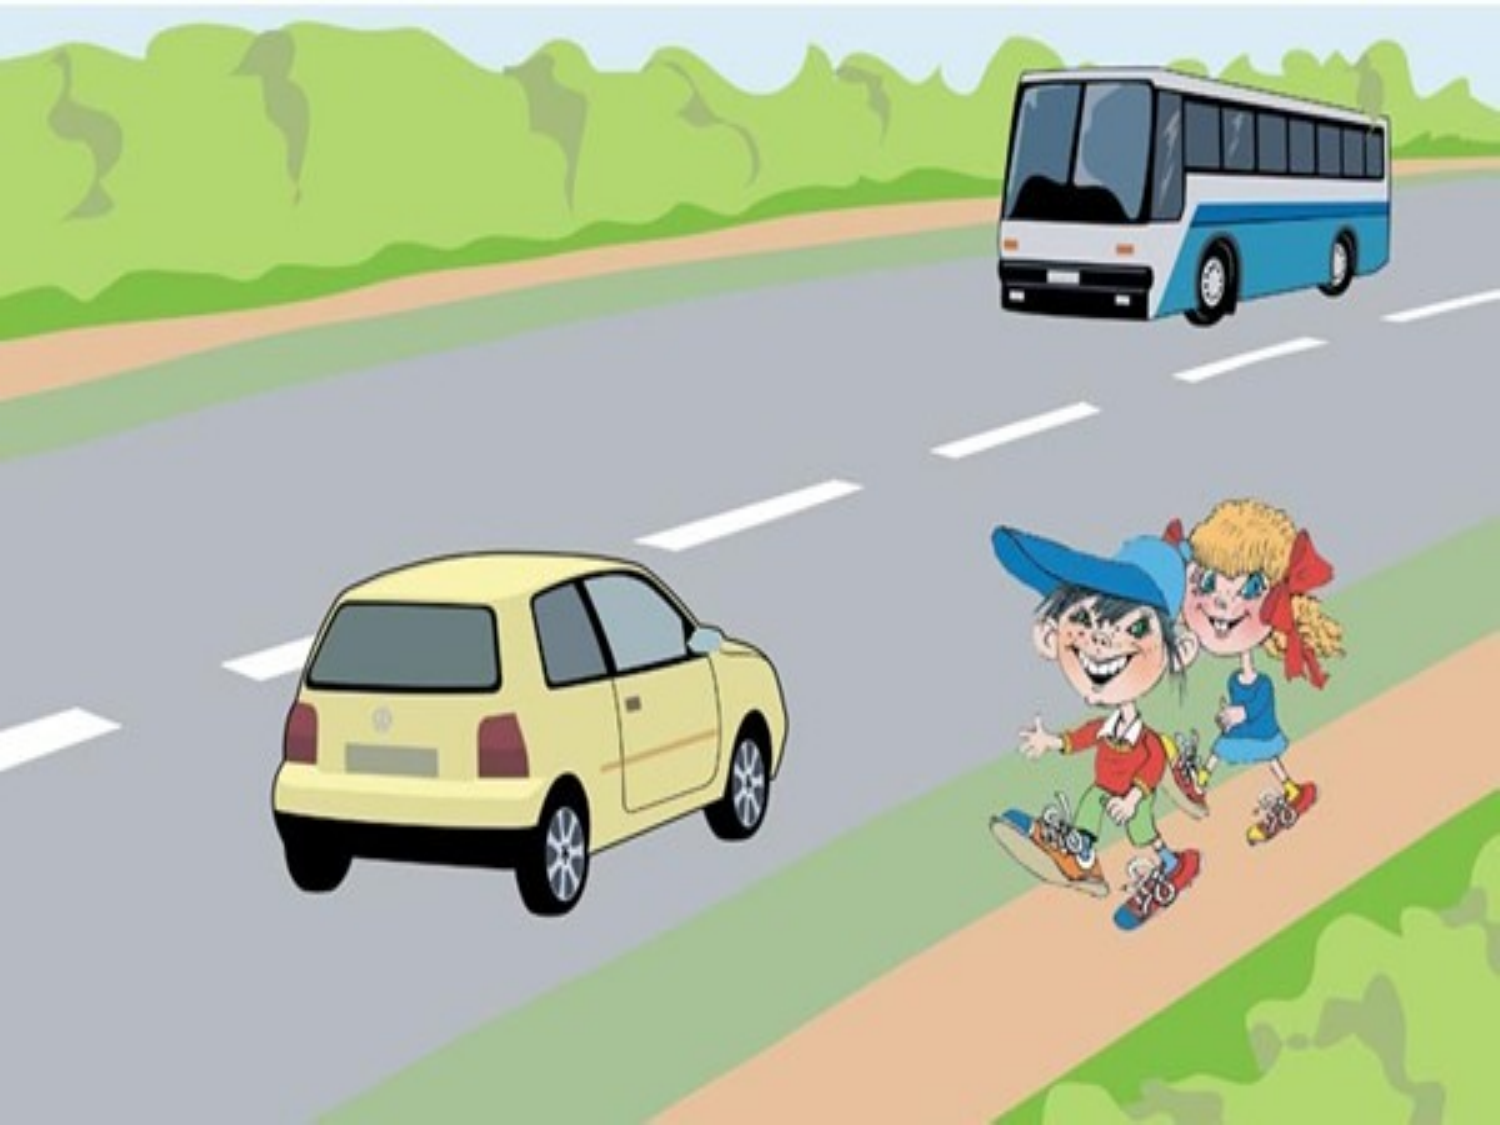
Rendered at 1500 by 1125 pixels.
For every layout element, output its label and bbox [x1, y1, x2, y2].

list [0, 0, 1500, 1125]
